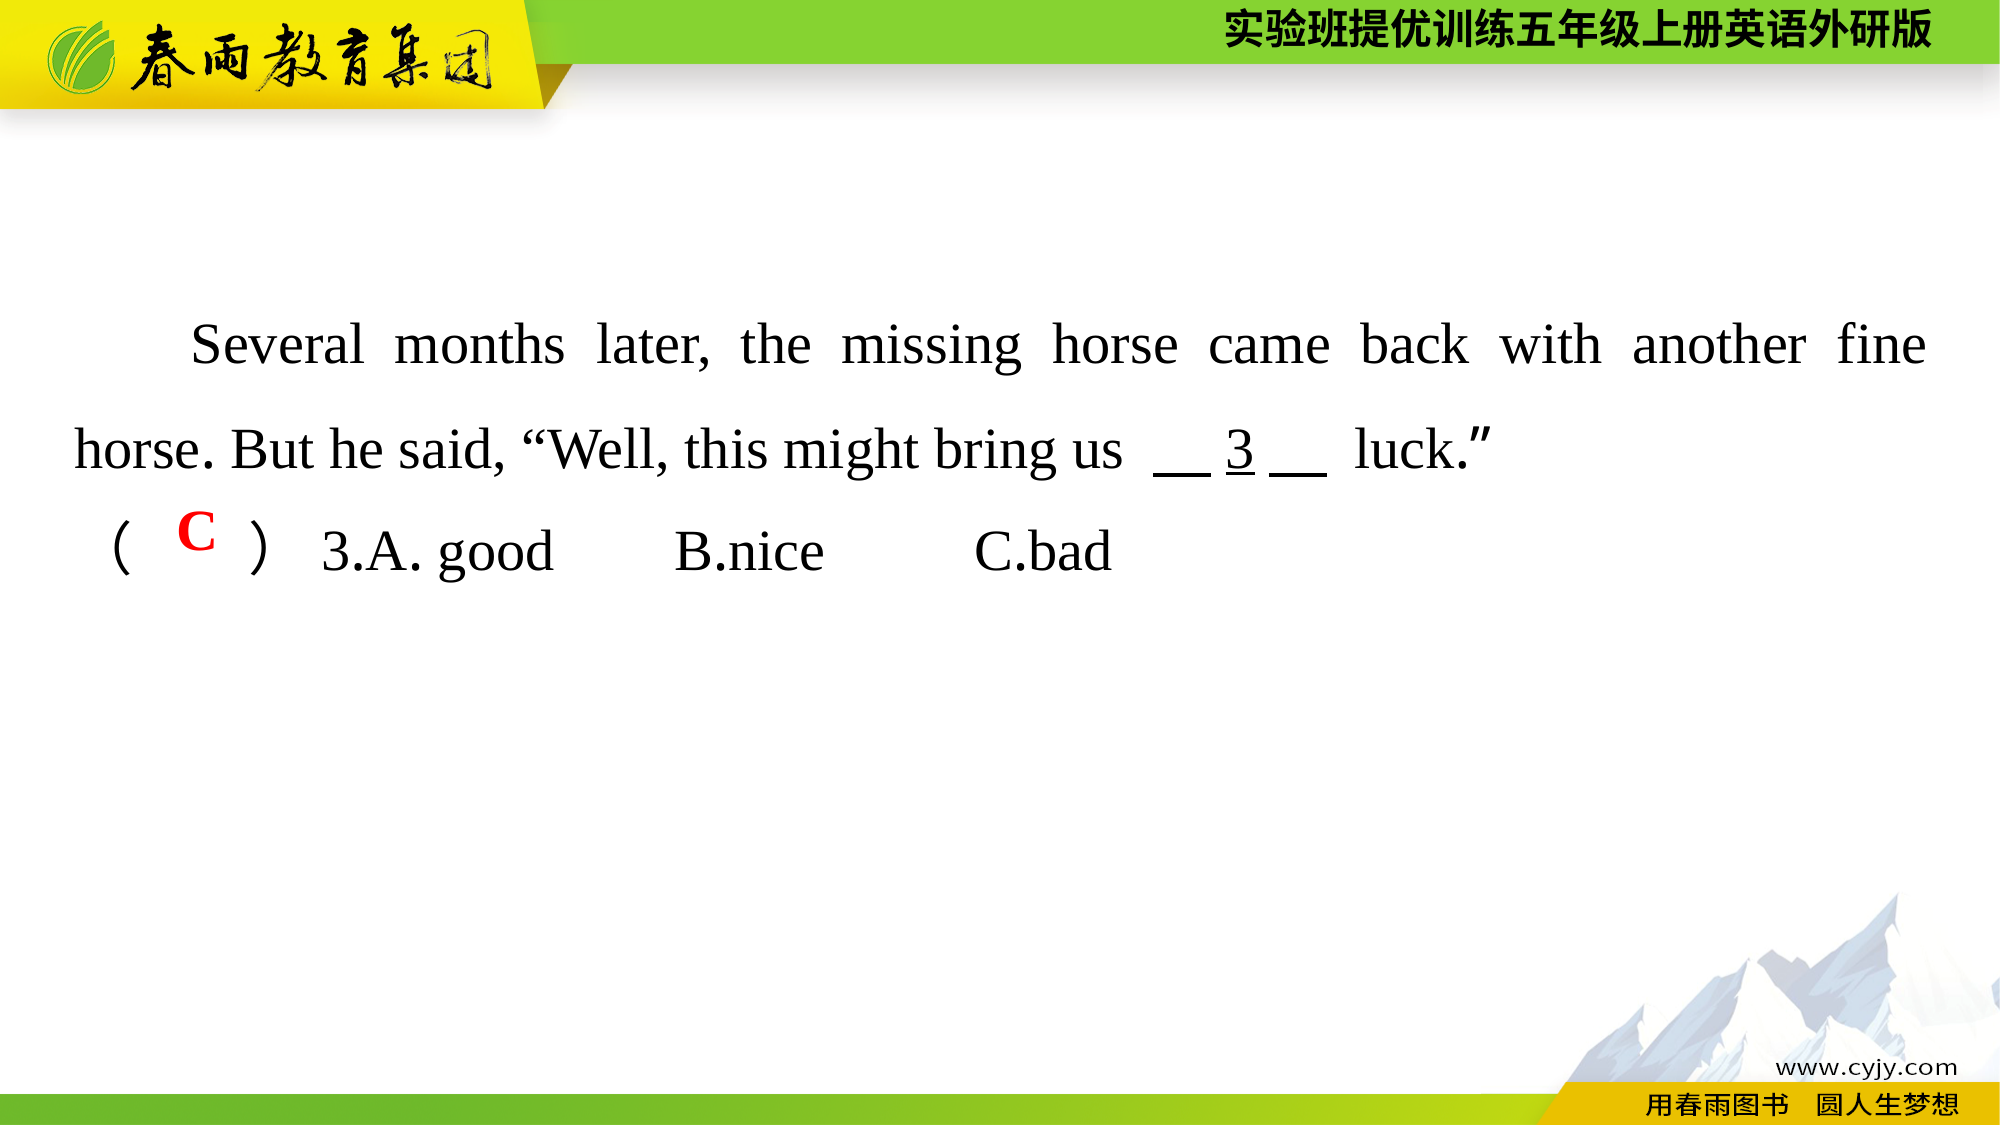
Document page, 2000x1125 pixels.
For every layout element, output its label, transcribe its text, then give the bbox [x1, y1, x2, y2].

list Several months later, the missing horse came back with another fine horse. But he said, “Well, this might bring us 3 luck.” [59, 262, 1944, 469]
picture [0, 0, 2000, 1125]
text_box C [161, 484, 234, 570]
text_box （ ）3.A. good B.nice C.bad [59, 469, 1944, 590]
